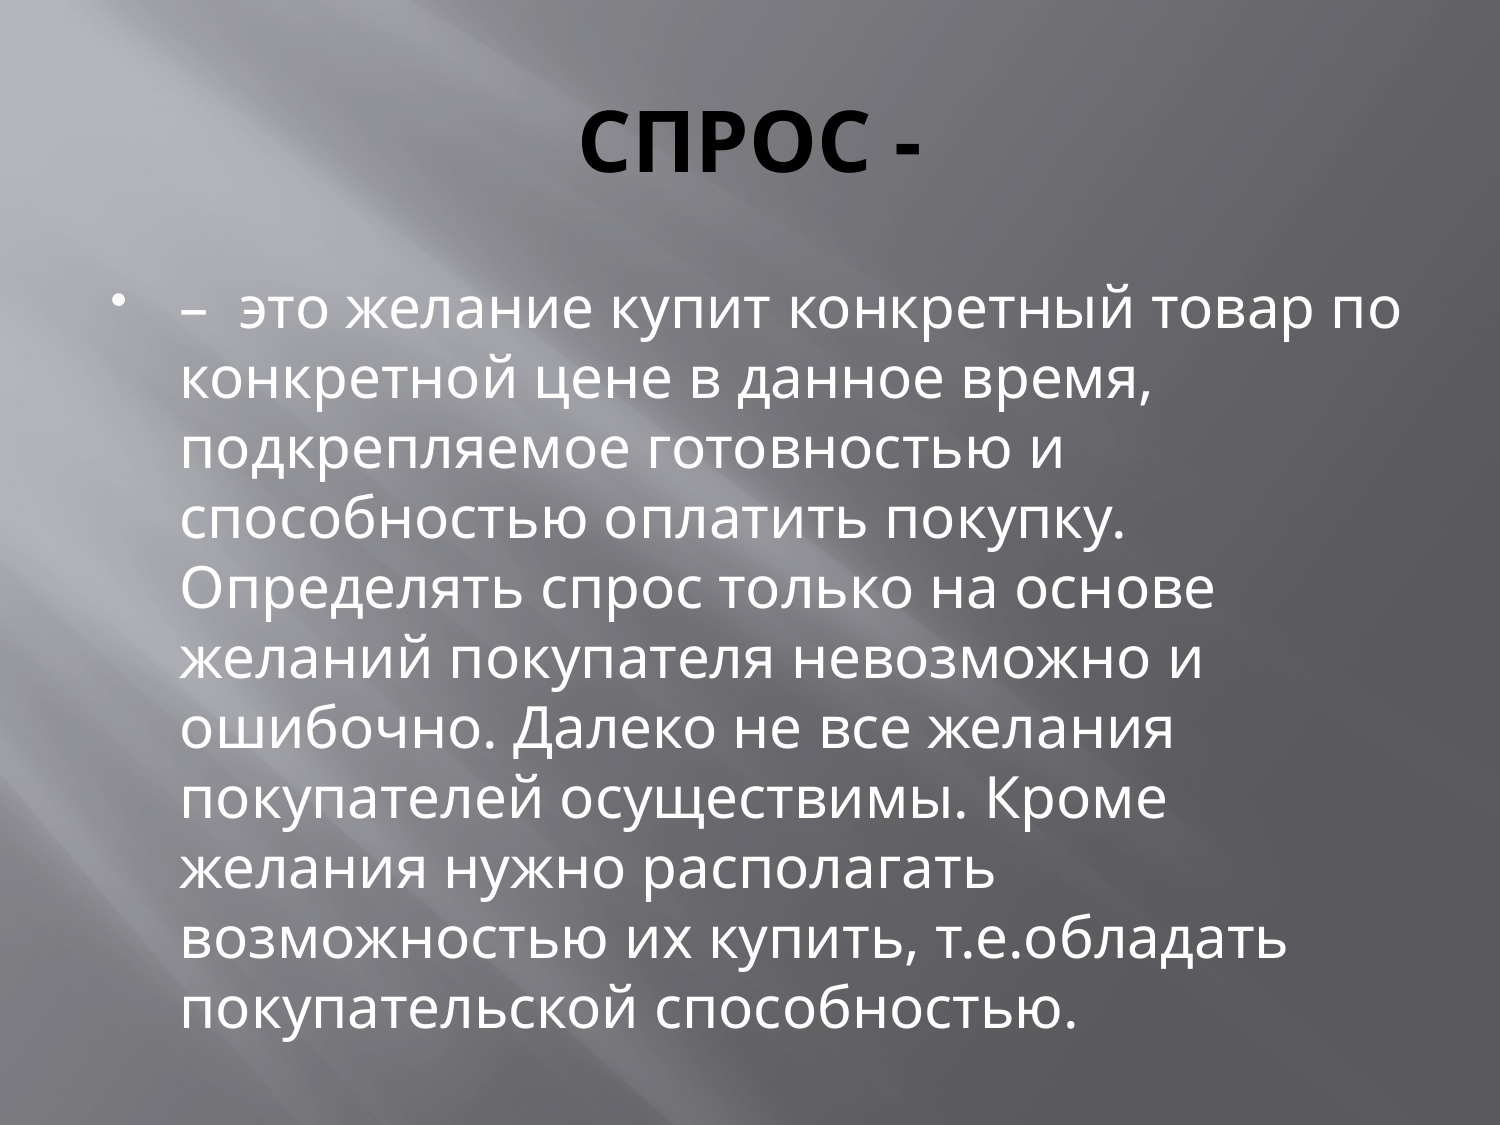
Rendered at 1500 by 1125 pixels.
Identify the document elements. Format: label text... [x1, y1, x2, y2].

list – это желание купит конкретный товар по конкретной цене в данное время, подкрепляемое готовностью и способностью оплатить покупку. Определять спрос только на основе желаний покупателя невозможно и ошибочно. Далеко не все желания покупателей осуществимы. Кроме желания нужно располагать возможностью их купить, т.е.обладать покупательской способностью. [74, 262, 1426, 1036]
title СПРОС - [75, 45, 1425, 233]
